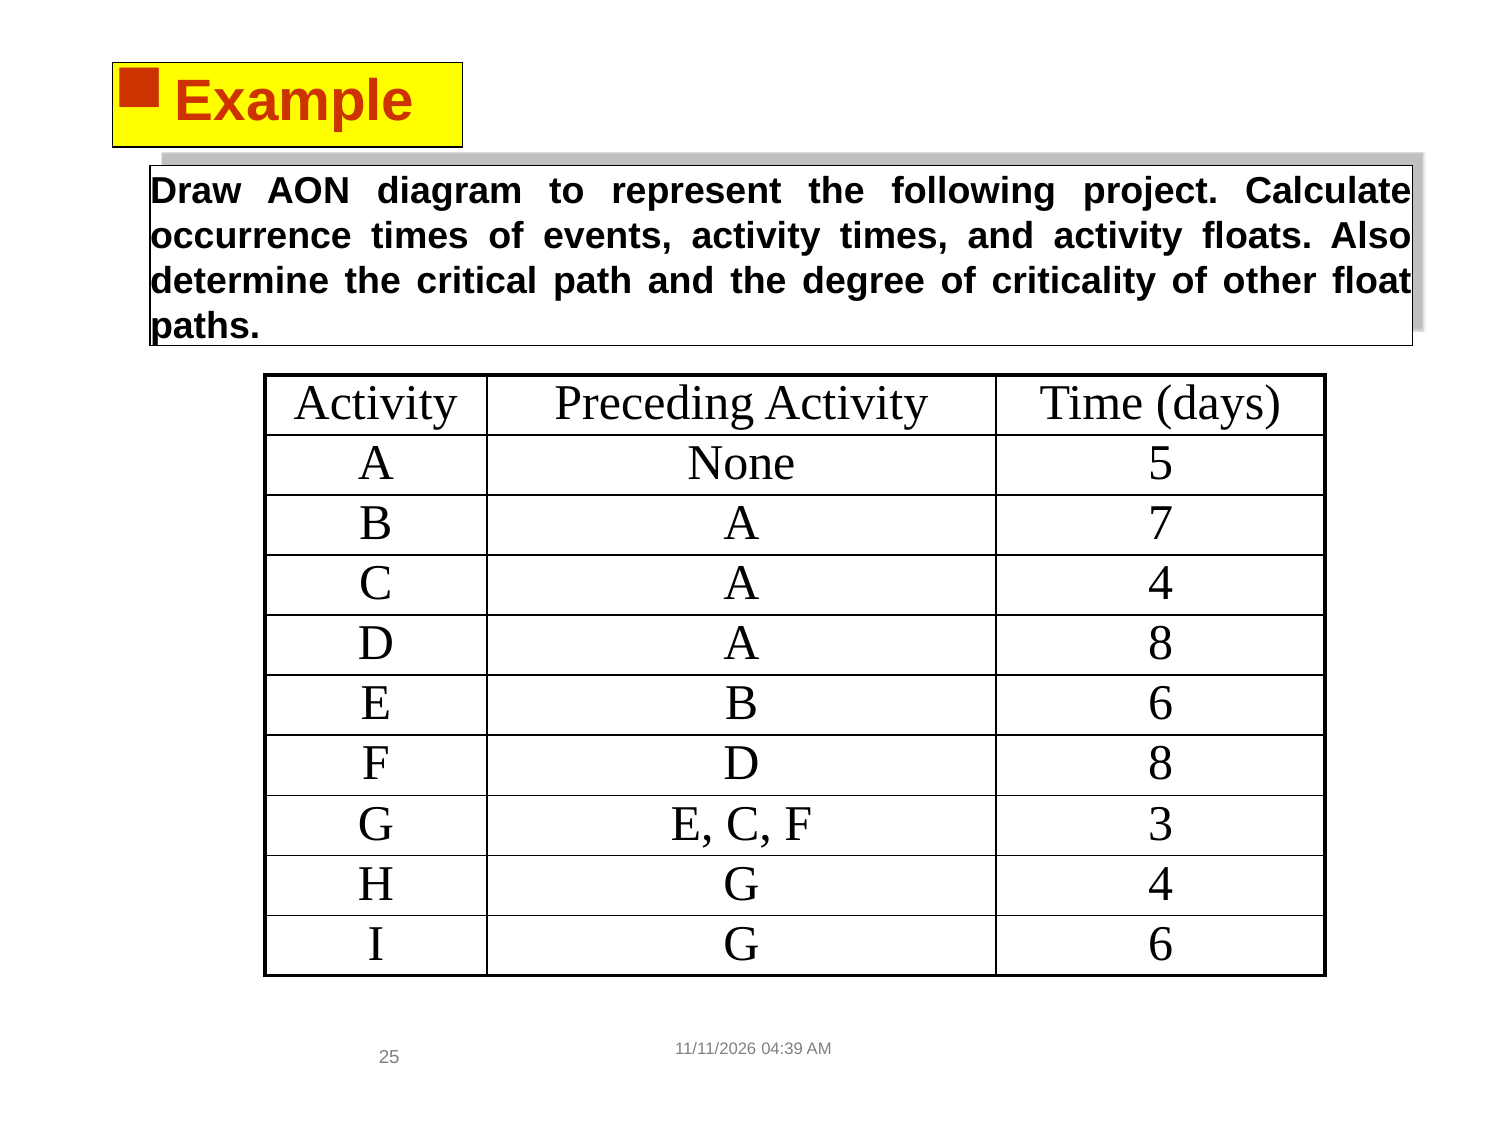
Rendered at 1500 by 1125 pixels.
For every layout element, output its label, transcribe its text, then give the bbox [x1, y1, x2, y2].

table_cell F [267, 736, 486, 795]
table_cell 3 [997, 796, 1323, 855]
table_cell 5 [997, 436, 1323, 494]
table_cell D [488, 736, 995, 795]
slide_number 25 [359, 1044, 419, 1097]
table_cell C [267, 556, 486, 614]
table_cell E [267, 676, 486, 734]
table_cell 4 [997, 556, 1323, 614]
text_box Draw AON diagram to represent the following project. Calculate occurrence times of events, activity times, and activity floats. Also determine the critical path and the degree of criticality of other float paths. [149, 165, 1413, 346]
table_header Preceding Activity [488, 377, 995, 434]
text_box Example [112, 62, 463, 148]
table_cell A [488, 616, 995, 674]
table_cell 6 [997, 676, 1323, 734]
table_cell 8 [997, 616, 1323, 674]
table_cell 7 [997, 496, 1323, 554]
table_cell I [267, 916, 486, 974]
table_cell H [267, 856, 486, 915]
table_cell 6 [997, 916, 1323, 974]
table_cell A [267, 436, 486, 494]
table_cell A [488, 496, 995, 554]
table_cell G [267, 796, 486, 855]
table_cell 8 [997, 736, 1323, 795]
table_cell G [488, 856, 995, 915]
table_cell E, C, F [488, 796, 995, 855]
table_header Activity [267, 377, 486, 434]
table_header Time (days) [997, 377, 1323, 434]
table_cell None [488, 436, 995, 494]
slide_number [674, 1037, 914, 1067]
table_cell G [488, 916, 995, 974]
table_cell 4 [997, 856, 1323, 915]
table_cell D [267, 616, 486, 674]
table_cell B [488, 676, 995, 734]
table_cell A [488, 556, 995, 614]
table_cell B [267, 496, 486, 554]
